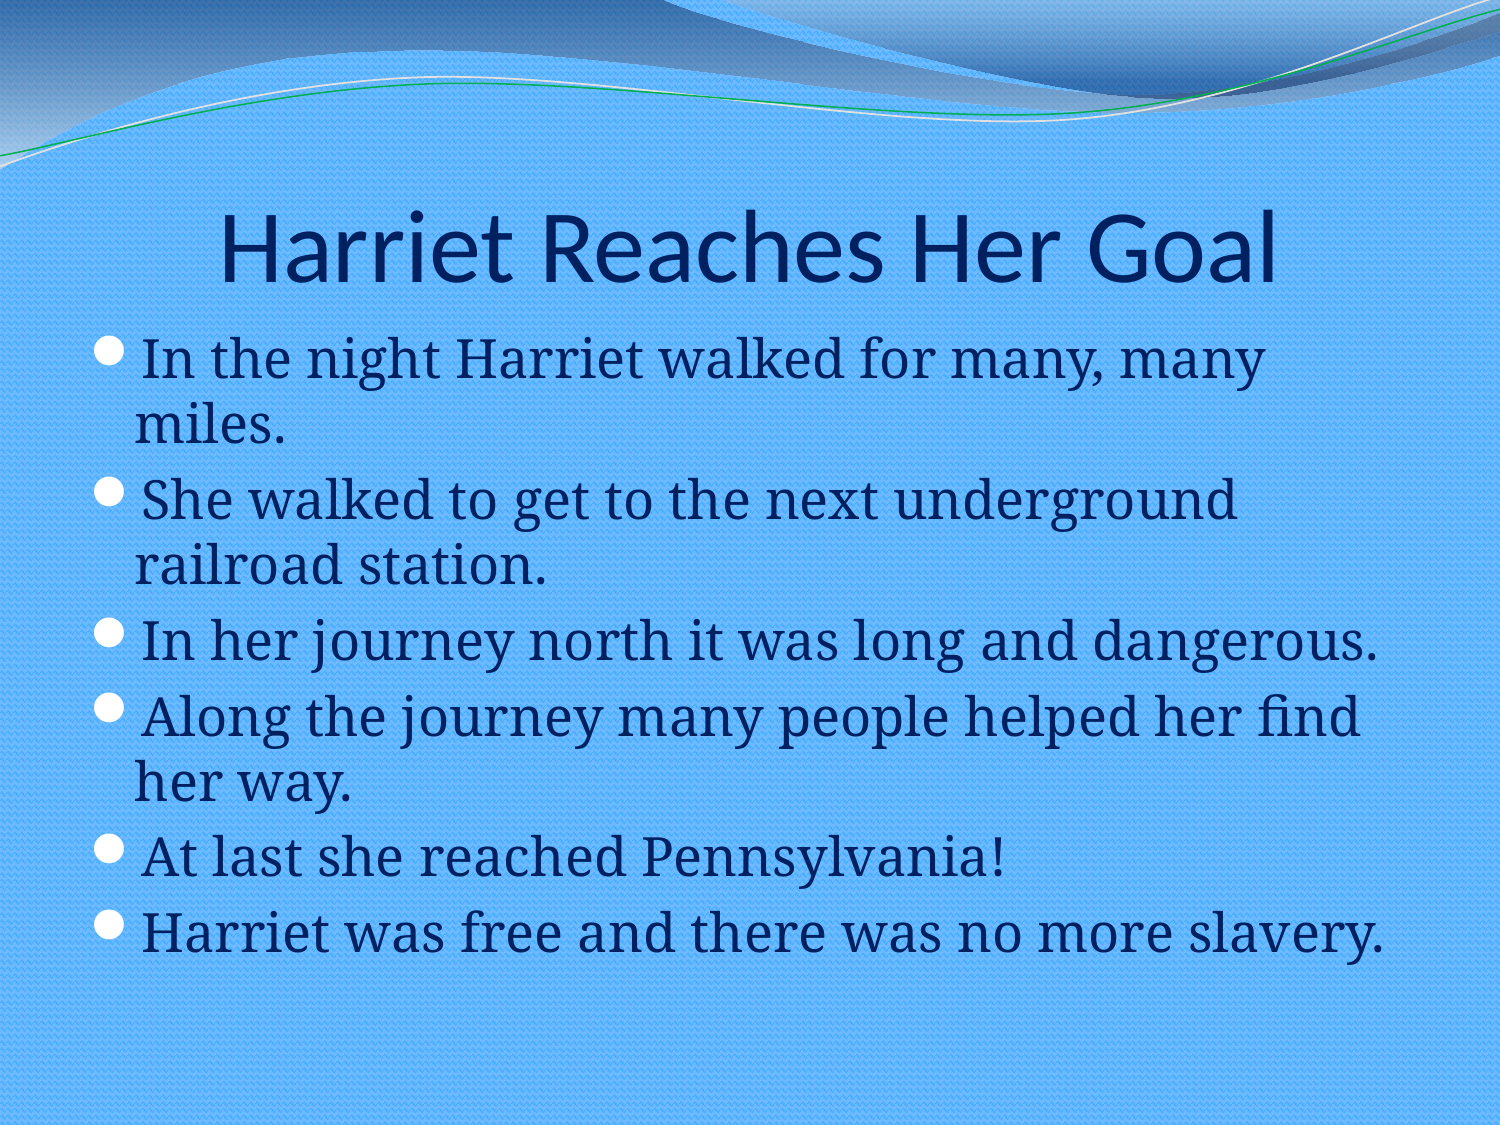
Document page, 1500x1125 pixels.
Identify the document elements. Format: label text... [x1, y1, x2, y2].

list In the night Harriet walked for many, many miles. She walked to get to the next underground railroad station. In her journey north it was long and dangerous. Along the journey many people helped her find her way. At last she reached Pennsylvania! Harriet was free and there was no more slavery. [75, 317, 1425, 1038]
title Harriet Reaches Her Goal [75, 115, 1425, 303]
